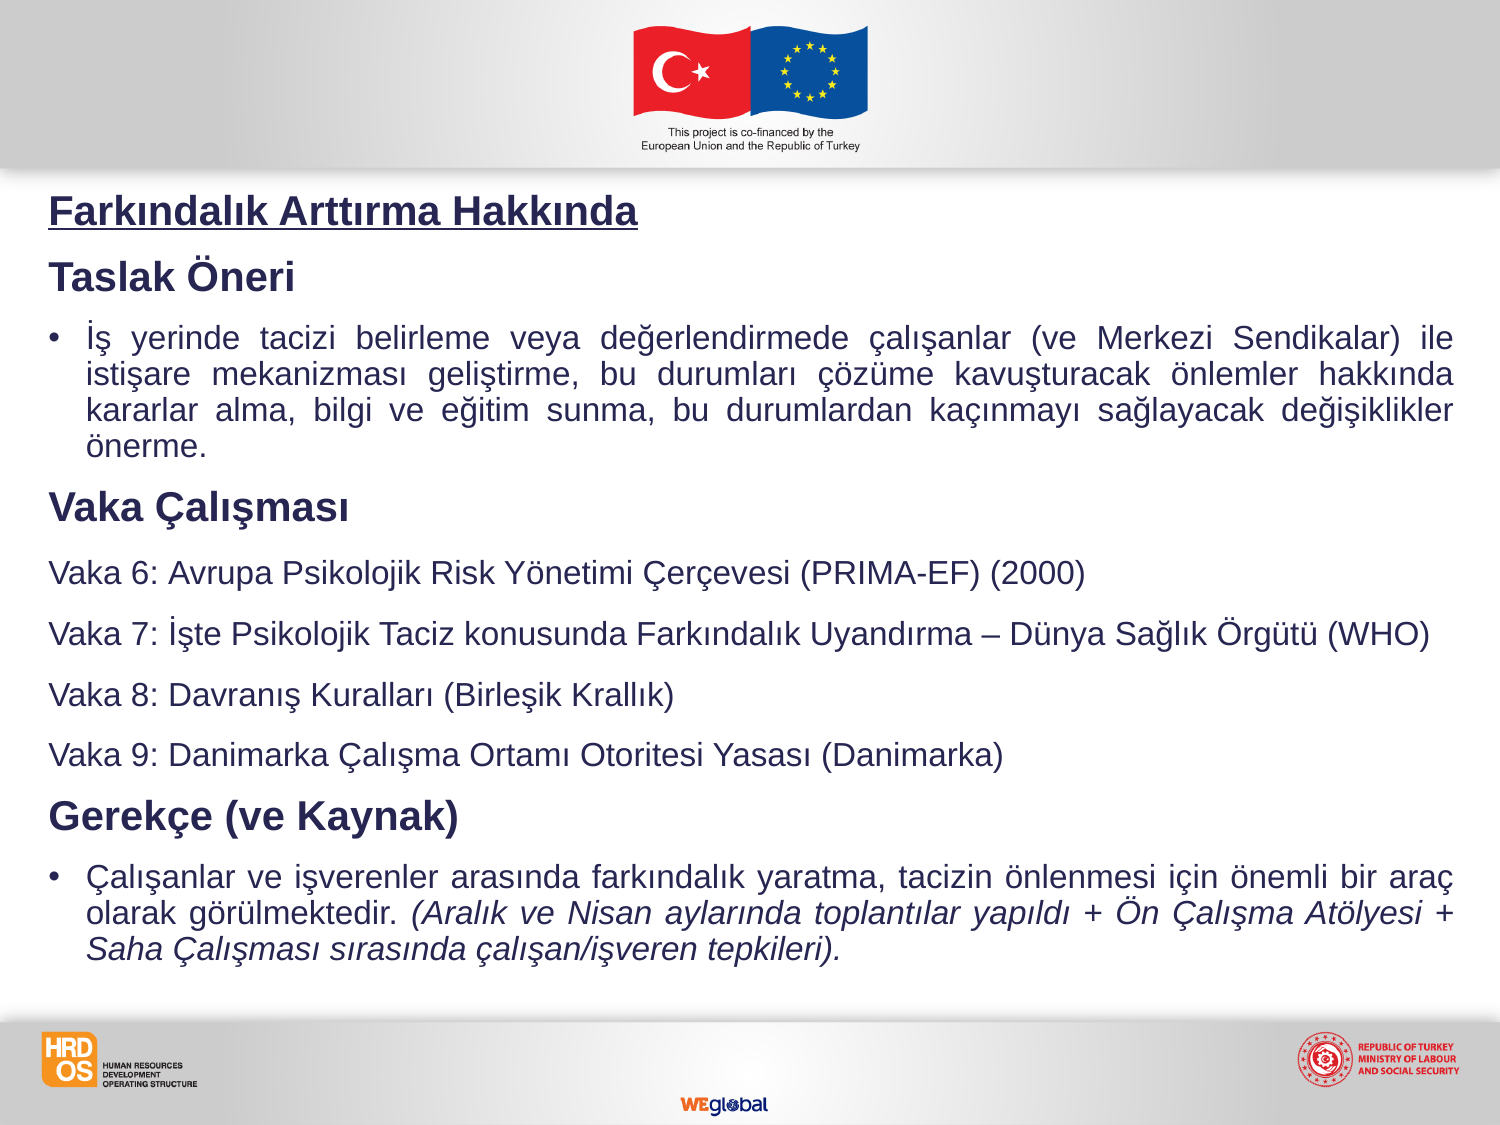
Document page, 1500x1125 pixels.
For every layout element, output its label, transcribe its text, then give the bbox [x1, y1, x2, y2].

list Farkındalık Arttırma Hakkında Taslak Öneri İş yerinde tacizi belirleme veya değerlendirmede çalışanlar (ve Merkezi Sendikalar) ile istişare mekanizması geliştirme, bu durumları çözüme kavuşturacak önlemler hakkında kararlar alma, bilgi ve eğitim sunma, bu durumlardan kaçınmayı sağlayacak değişiklikler önerme. Vaka Çalışması Vaka 6: Avrupa Psikolojik Risk Yönetimi Çerçevesi (PRIMA-EF) (2000) Vaka 7: İşte Psikolojik Taciz konusunda Farkındalık Uyandırma – Dünya Sağlık Örgütü (WHO) Vaka 8: Davranış Kuralları (Birleşik Krallık) Vaka 9: Danimarka Çalışma Ortamı Otoritesi Yasası (Danimarka) Gerekçe (ve Kaynak) Çalışanlar ve işverenler arasında farkındalık yaratma, tacizin önlenmesi için önemli bir araç olarak görülmektedir. (Aralık ve Nisan aylarında toplantılar yapıldı + Ön Çalışma Atölyesi + Saha Çalışması sırasında çalışan/işveren tepkileri). [33, 181, 1472, 1017]
picture [0, 0, 1500, 1125]
